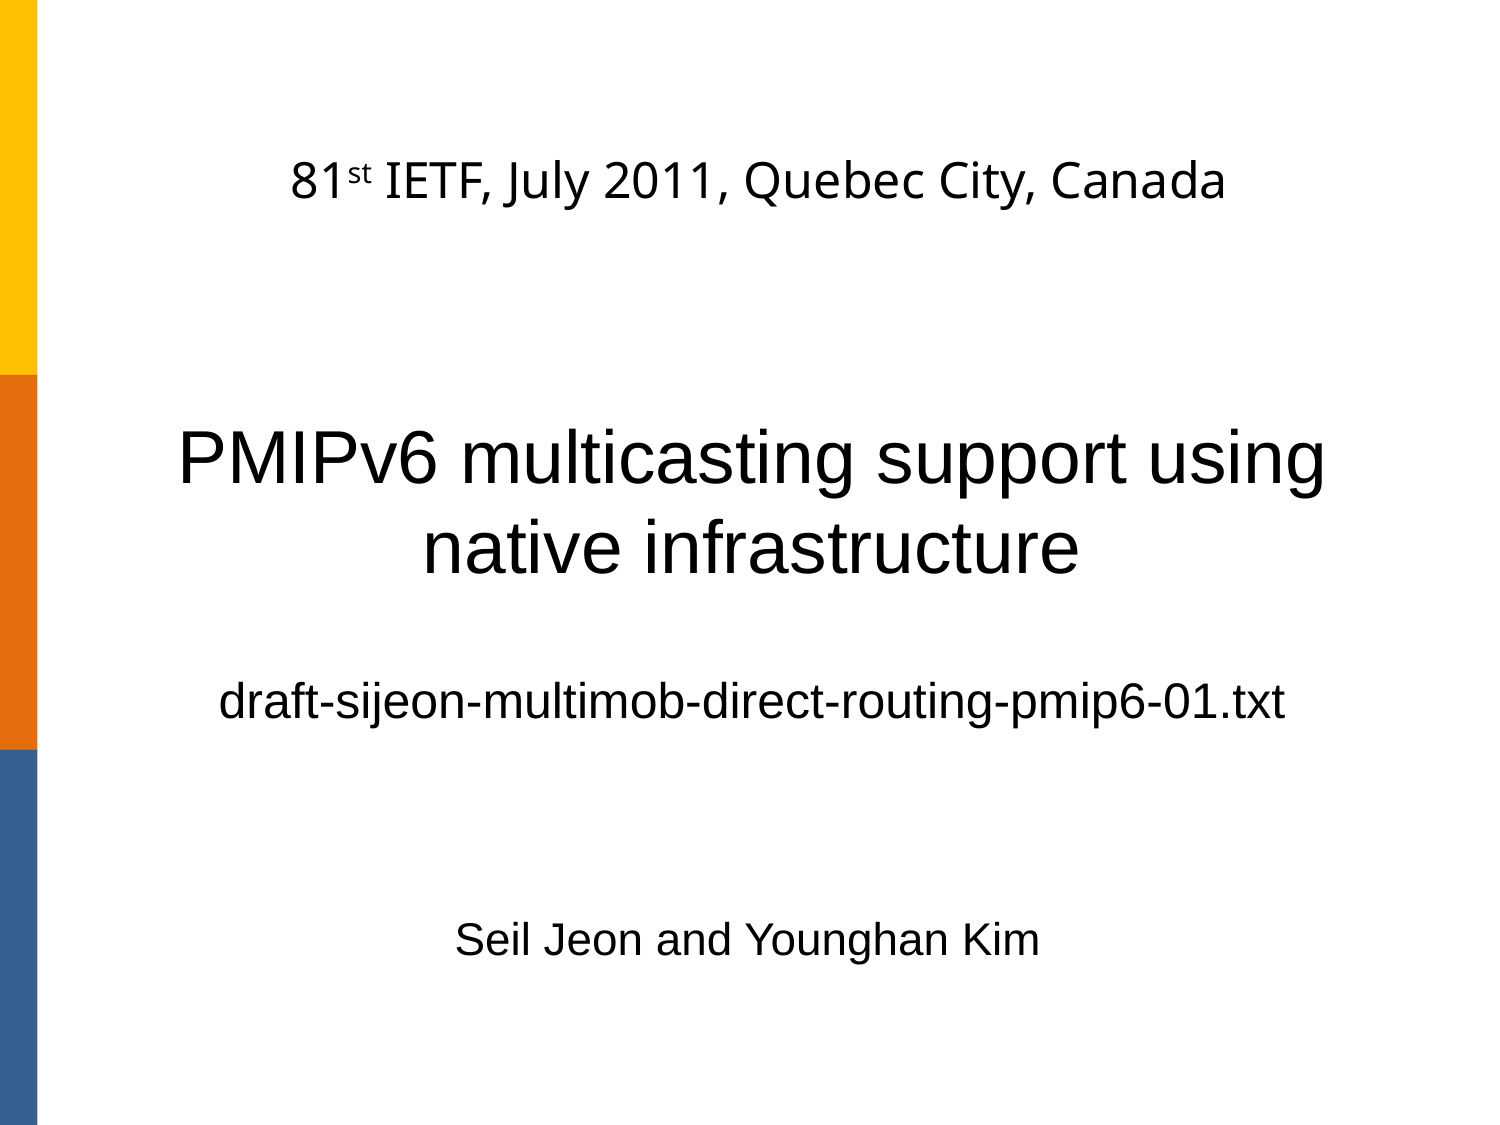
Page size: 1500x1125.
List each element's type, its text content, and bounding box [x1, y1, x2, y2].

text_box [0, 749, 38, 1125]
text_box [0, 0, 38, 374]
title PMIPv6 multicasting support using native infrastructure draft-sijeon-multimob-direct-routing-pmip6-01.txt [70, 409, 1435, 727]
subtitle Seil Jeon and Younghan Kim [222, 902, 1273, 1067]
text_box [0, 374, 38, 749]
text_box 81st IETF, July 2011, Quebec City, Canada [234, 140, 1285, 223]
